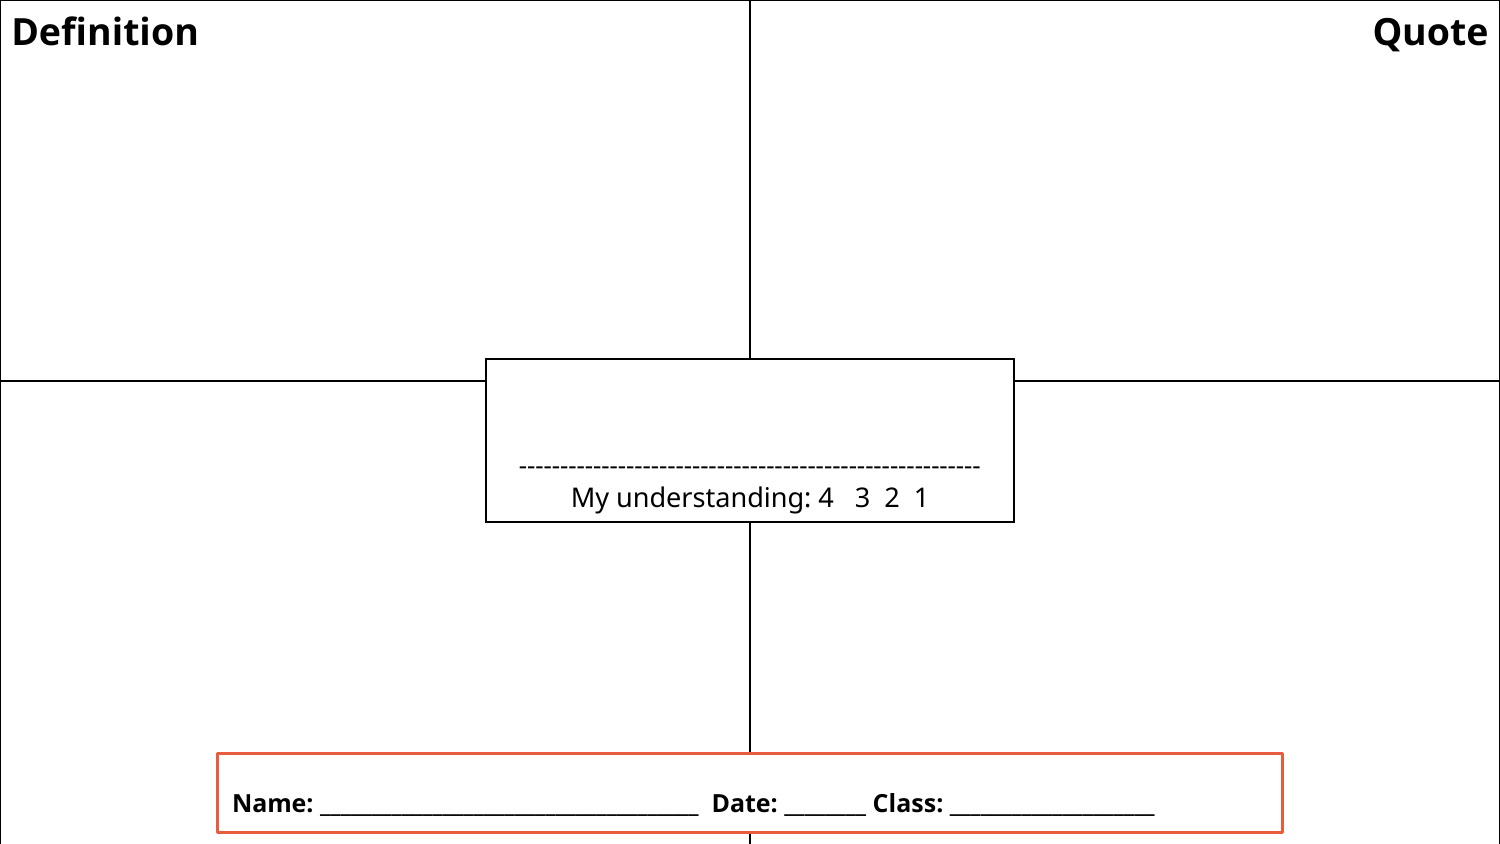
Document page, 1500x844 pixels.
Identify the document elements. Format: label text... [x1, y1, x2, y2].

text_box Name: _____________________________________ Date: ________ Class: ____________________ [217, 753, 1283, 833]
table_header Quote [751, 1, 1499, 380]
table_header Definition [1, 1, 749, 380]
table_cell Illustration [1, 382, 749, 844]
table_cell Question [751, 382, 1499, 844]
text_box -------------------------------------------------------- My understanding: 4 3 2 1 [486, 359, 1014, 523]
